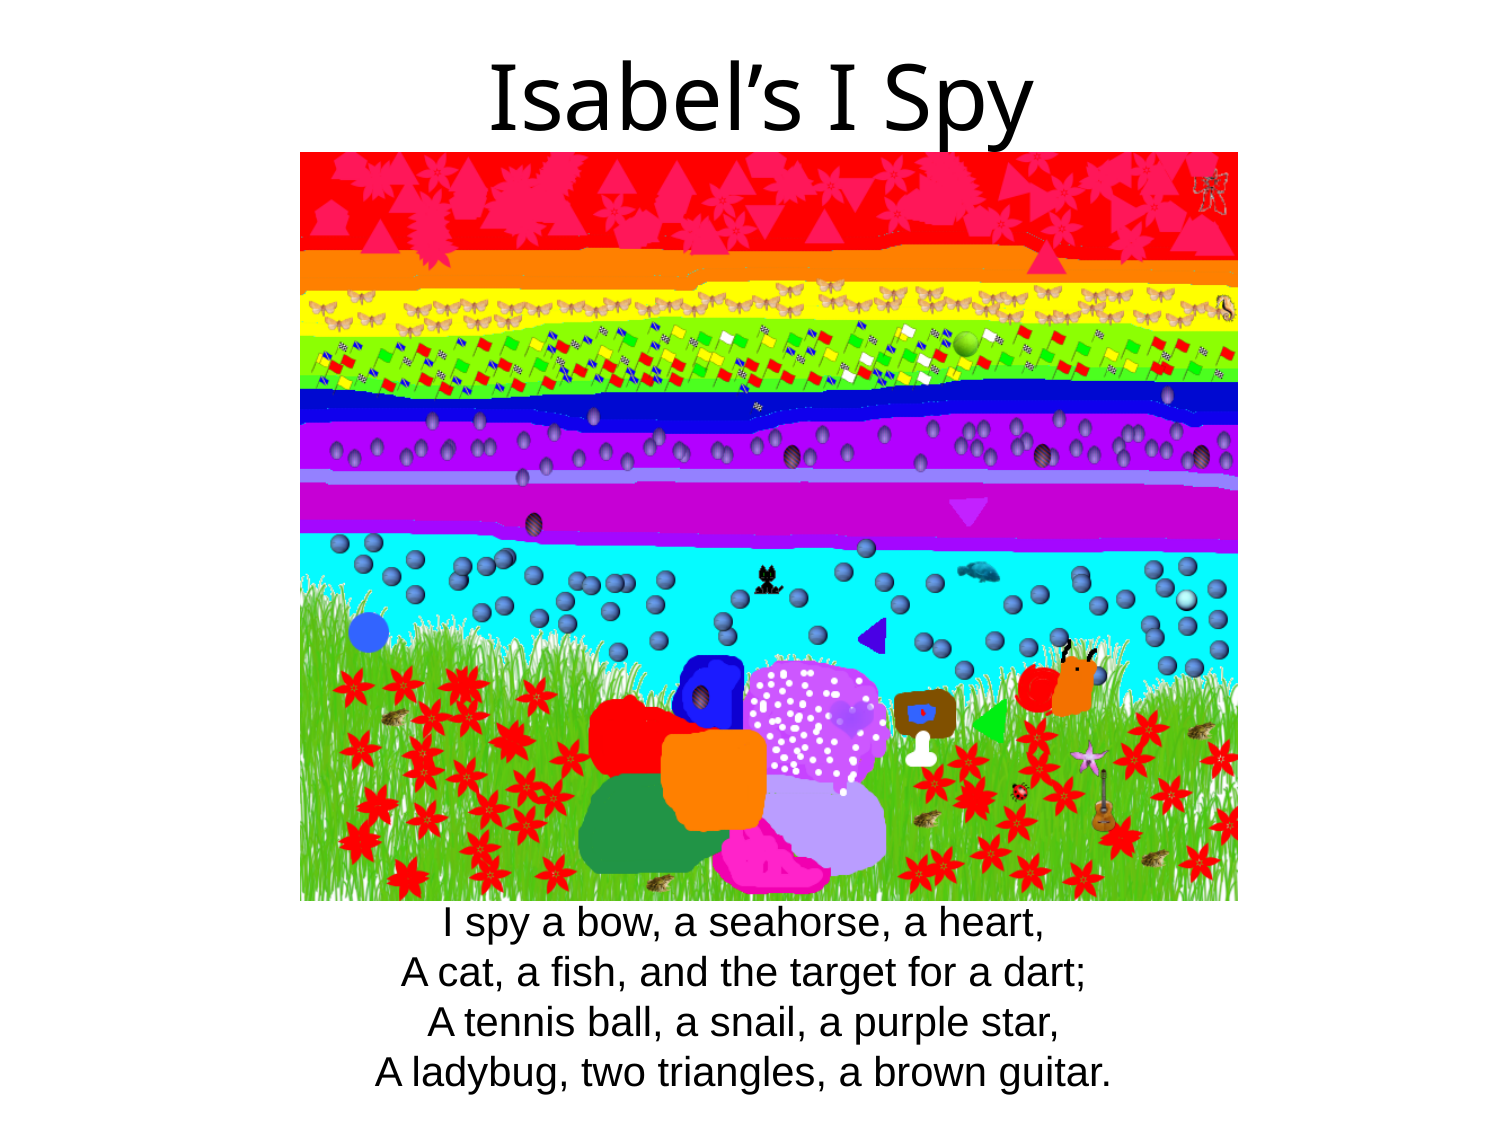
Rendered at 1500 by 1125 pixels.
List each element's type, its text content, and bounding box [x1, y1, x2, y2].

text_box I spy a bow, a seahorse, a heart, A cat, a fish, and the target for a dart; A tennis ball, a snail, a purple star, A ladybug, two triangles, a brown guitar. [12, 887, 1475, 1125]
picture [299, 152, 1238, 902]
title Isabel’s I Spy [75, 0, 1425, 188]
